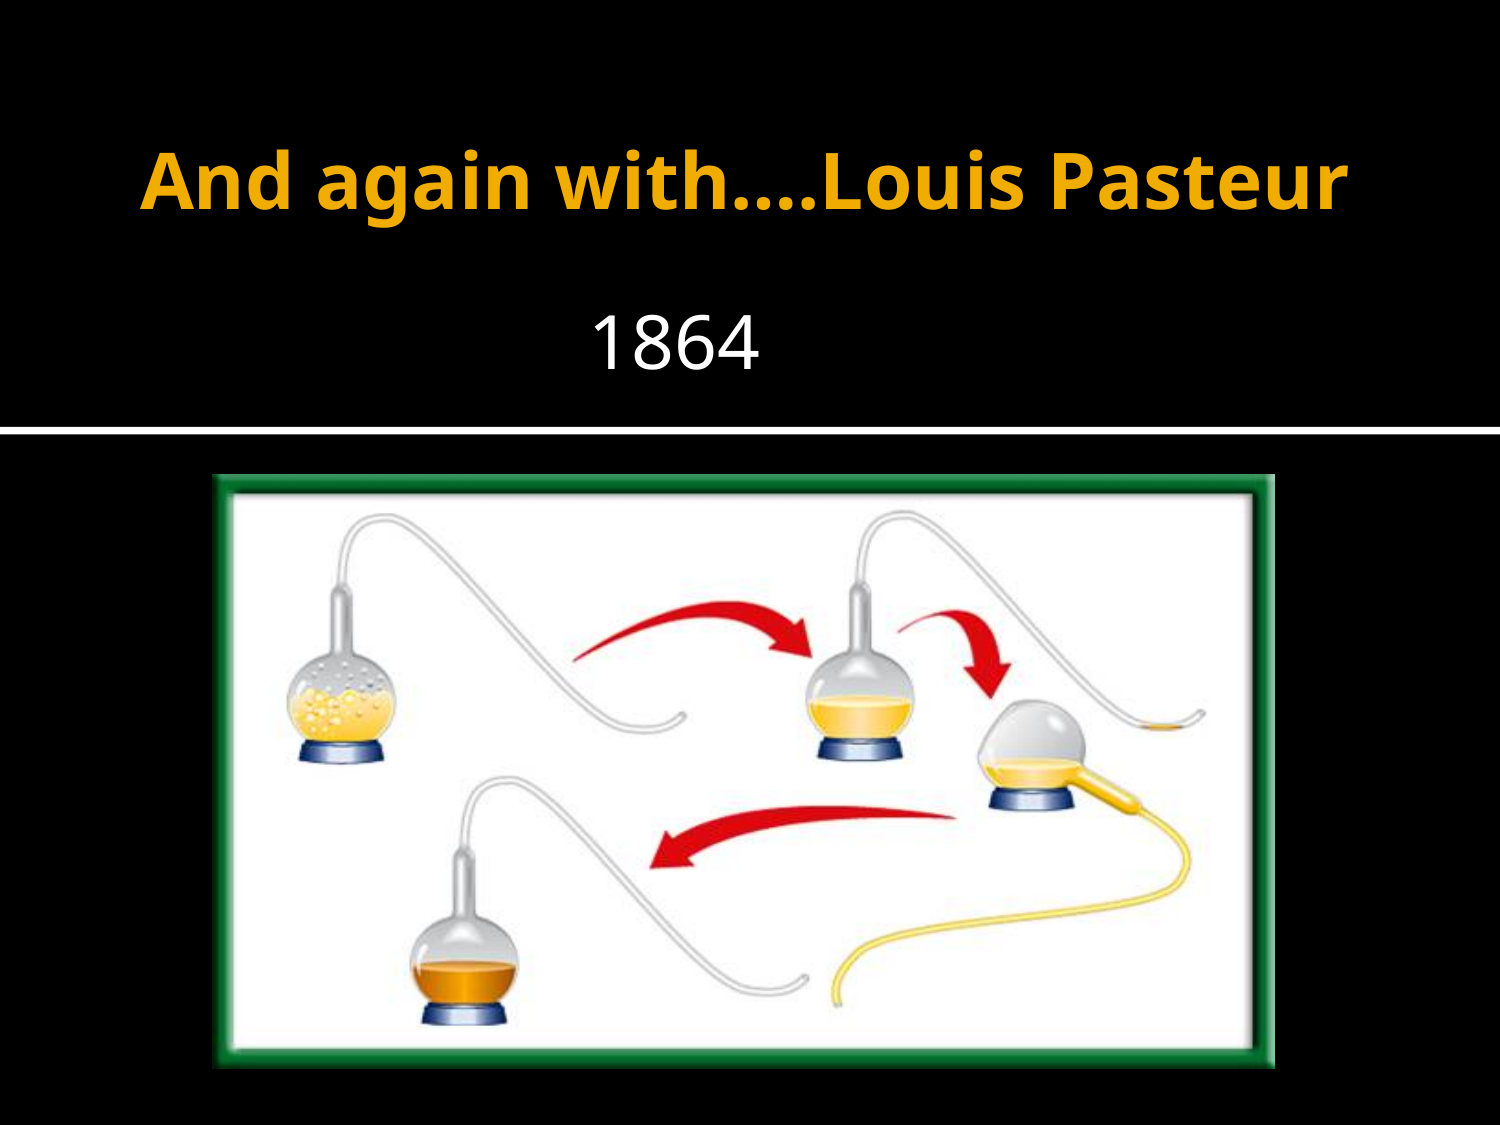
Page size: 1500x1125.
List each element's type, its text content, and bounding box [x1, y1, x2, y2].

text_box 1864 [524, 287, 825, 393]
picture [212, 474, 1275, 1069]
title And again with….Louis Pasteur [125, 50, 1440, 226]
